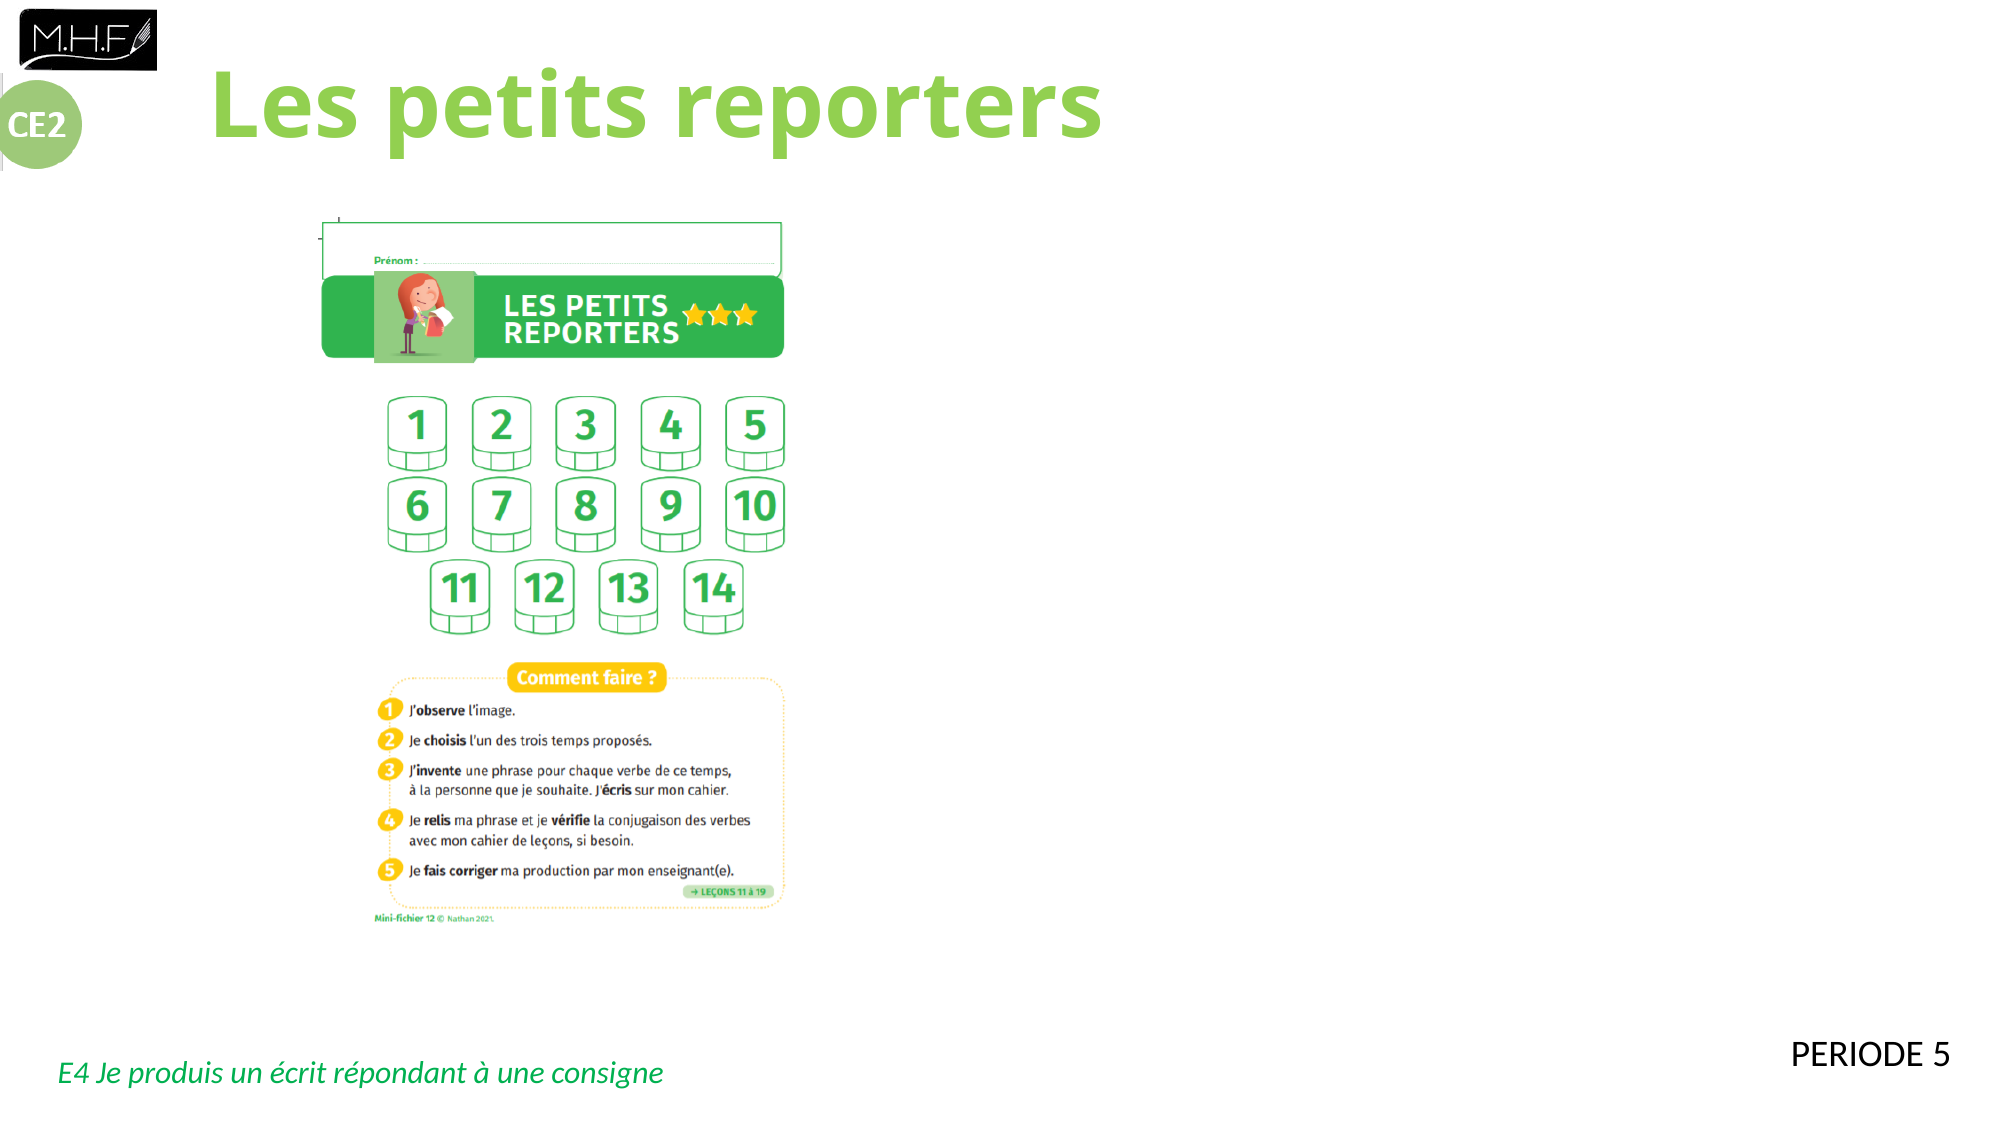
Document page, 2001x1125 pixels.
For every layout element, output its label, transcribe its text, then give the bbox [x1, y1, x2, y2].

text_box PERIODE 5 [1362, 1021, 1967, 1082]
picture [0, 7, 157, 171]
picture [318, 217, 806, 935]
title Les petits reporters [193, 0, 1967, 218]
text_box E4 Je produis un écrit répondant à une consigne [42, 1044, 1544, 1098]
